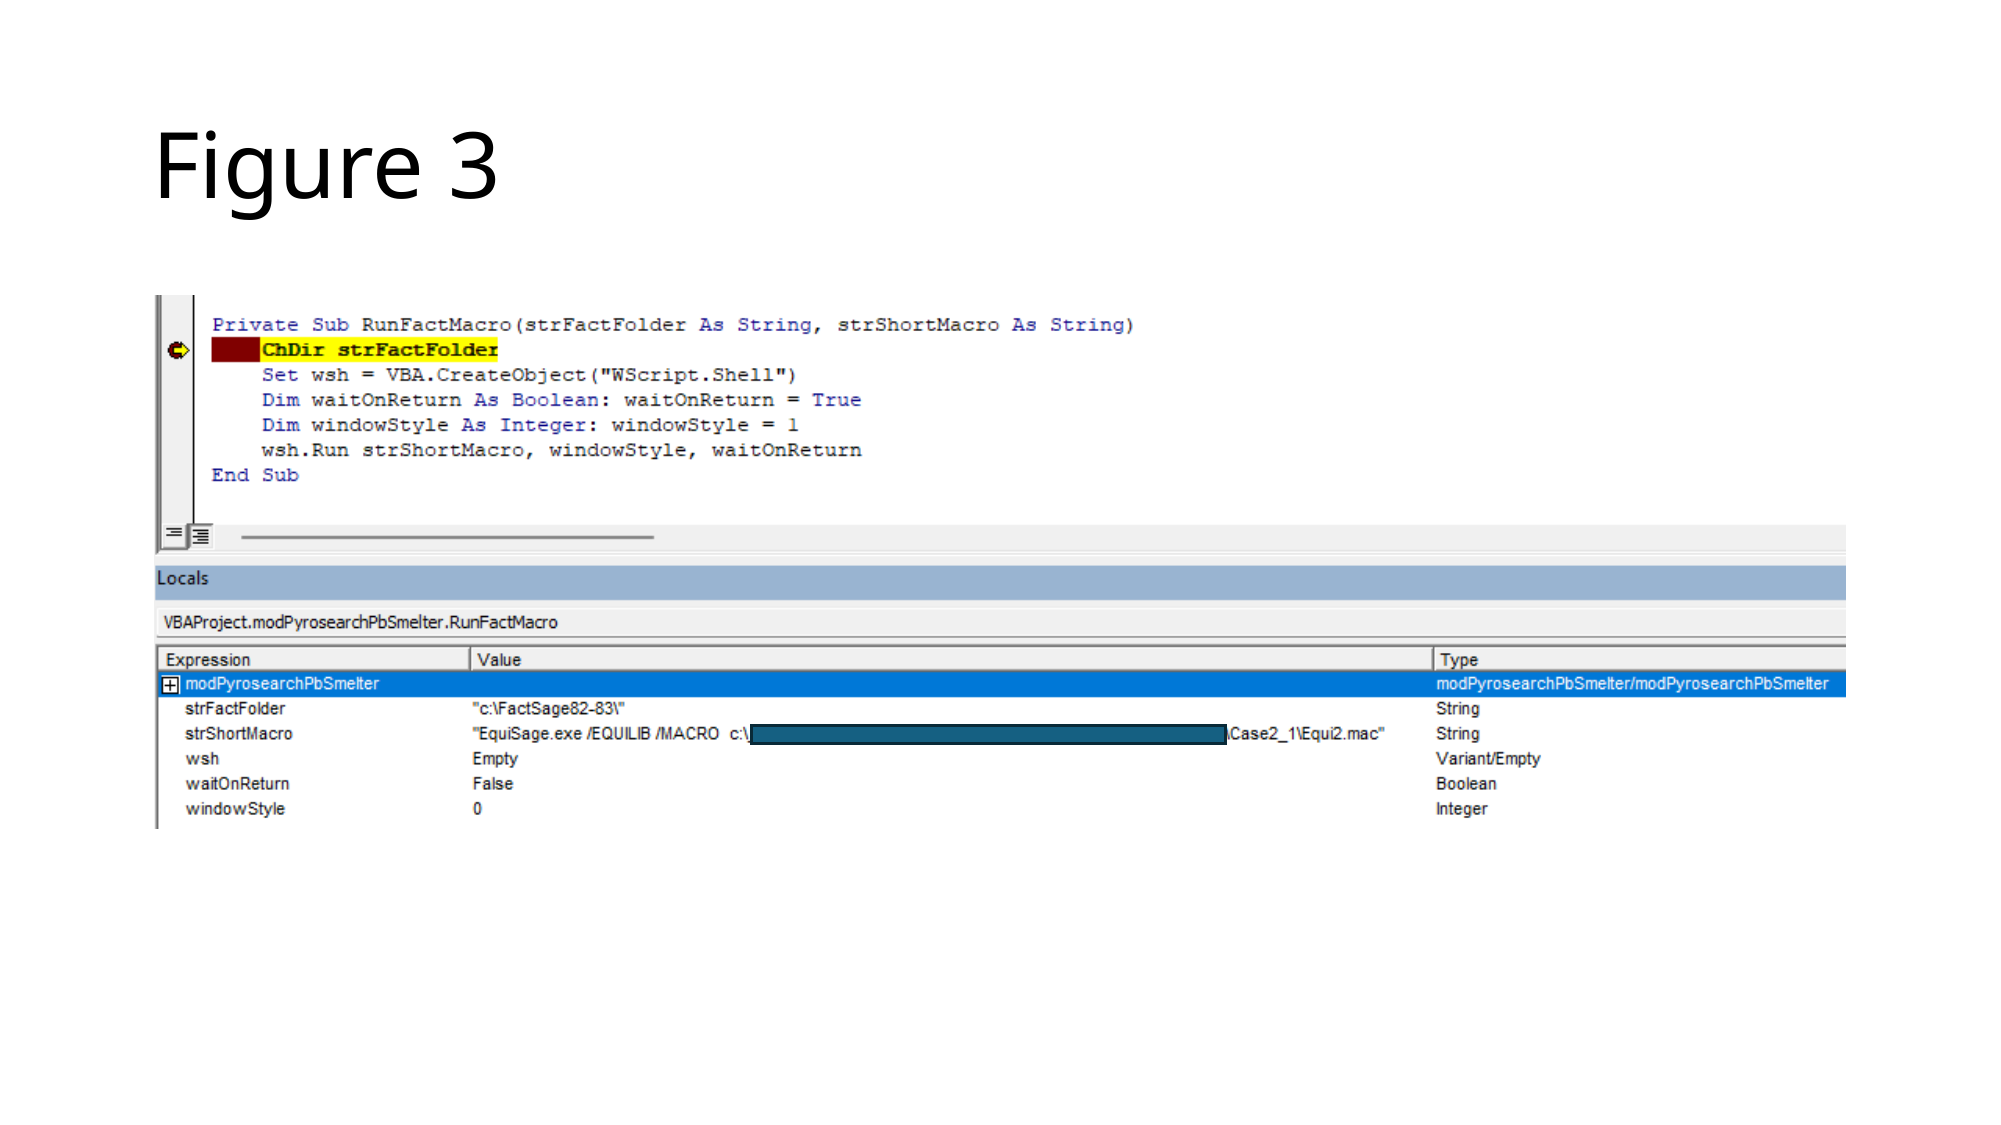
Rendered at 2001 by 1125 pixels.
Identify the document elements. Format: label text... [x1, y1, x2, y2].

title Figure 3 [137, 59, 1863, 278]
picture [153, 295, 1846, 830]
